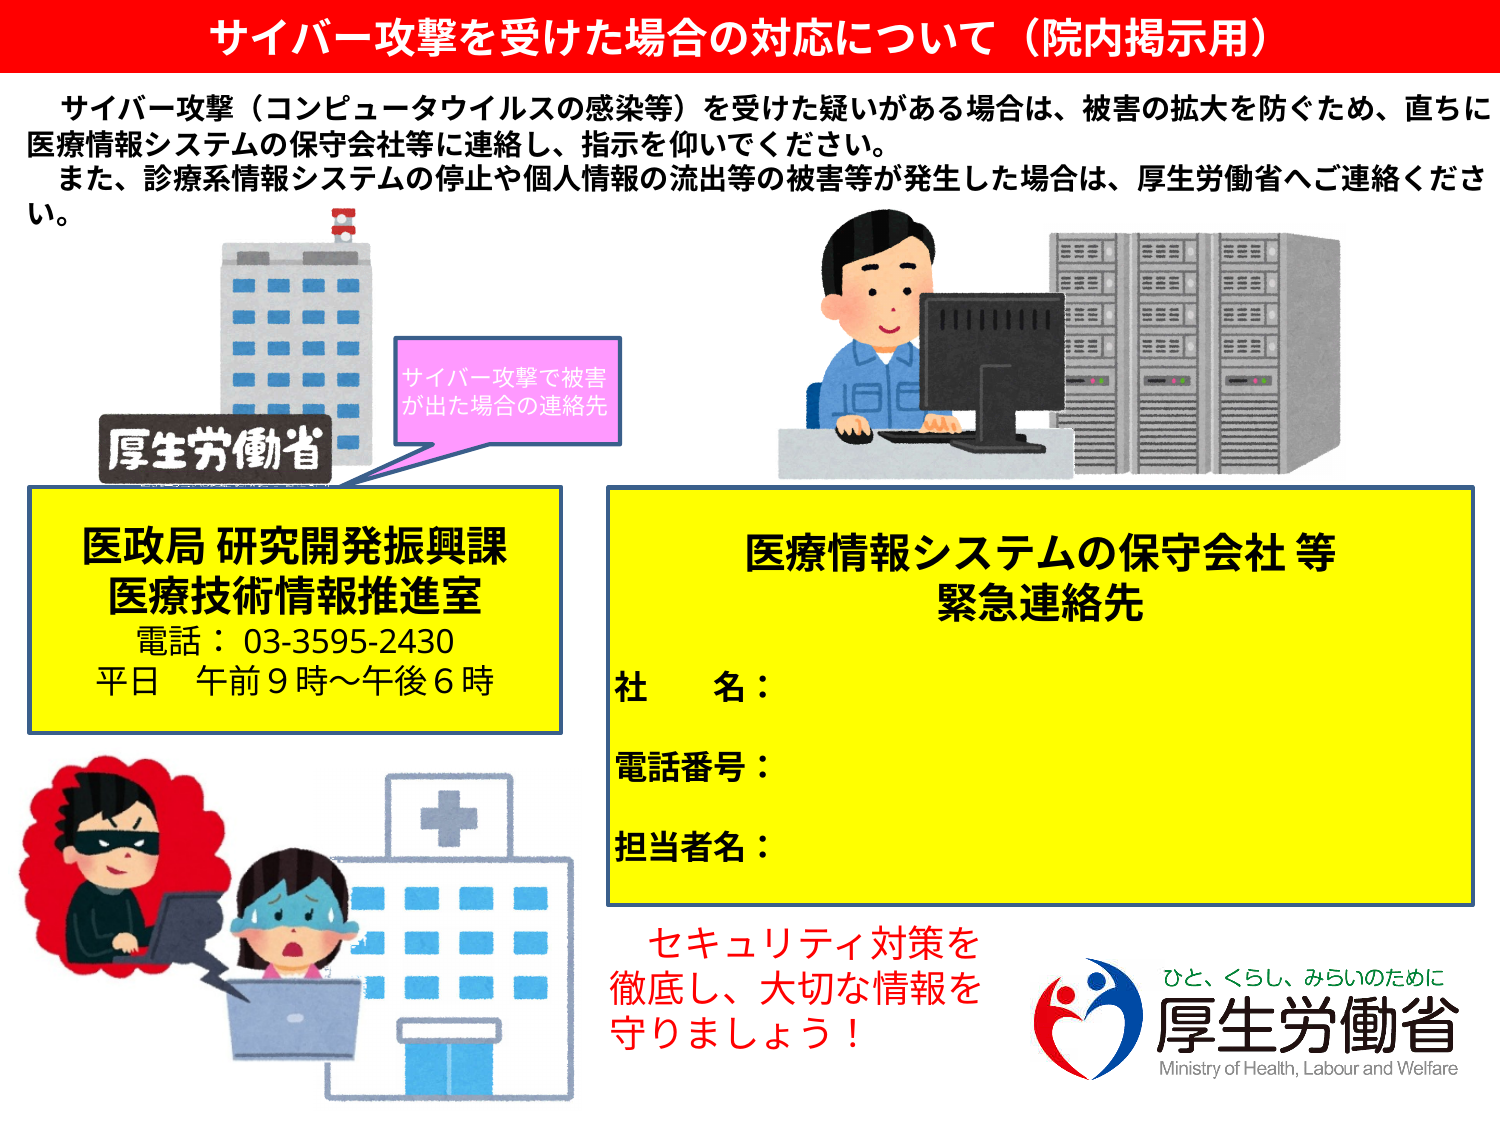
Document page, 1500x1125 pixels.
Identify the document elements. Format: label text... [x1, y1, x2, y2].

text_box セキュリティ対策を徹底し、大切な情報を守りましょう！ [593, 889, 1011, 1087]
text_box サイバー攻撃で被害が出た場合の連絡先 [383, 335, 623, 477]
text_box 医療情報システムの保守会社 等 緊急連絡先 社 名： 電話番号： 担当者名： [606, 485, 1475, 907]
text_box サイバー攻撃（コンピュータウイルスの感染等）を受けた疑いがある場合は、被害の拡大を防ぐため、直ちに医療情報システムの保守会社等に連絡し、指示を仰いでください。 また、診療系情報システムの停止や個人情報の流出等の被害等が発生した場合は、厚生労働省へご連絡ください。 [10, 84, 1500, 218]
picture [92, 202, 379, 487]
text_box サイバー攻撃を受けた場合の対応について（院内掲示用） [0, 0, 1500, 75]
picture [773, 196, 1347, 483]
picture [7, 747, 582, 1111]
picture [1022, 942, 1473, 1085]
text_box 医政局 研究開発振興課 医療技術情報推進室 電話：03-3595-2430 平日 午前９時～午後６時 [27, 485, 563, 735]
